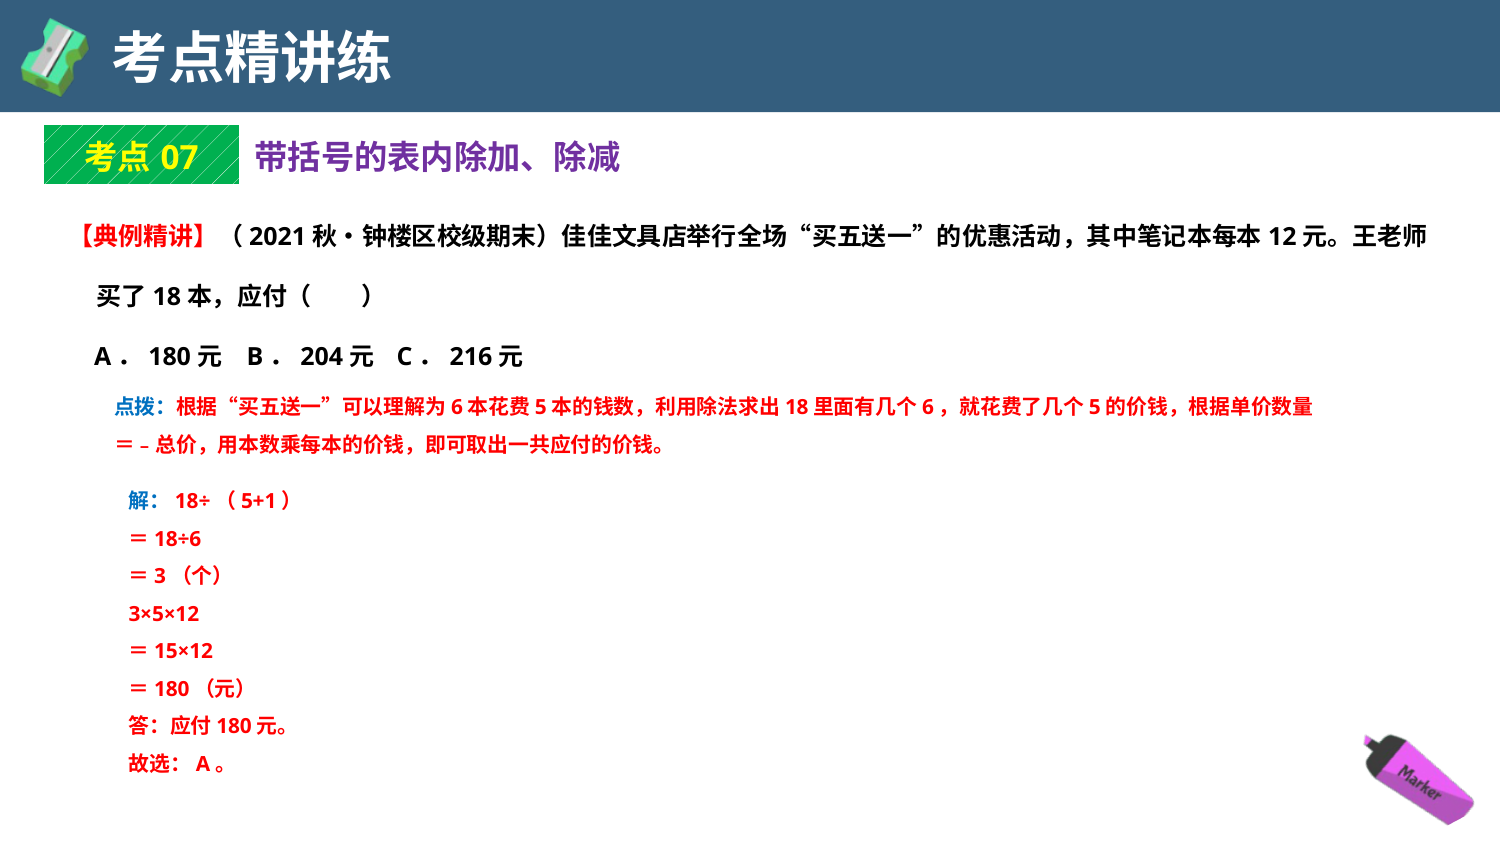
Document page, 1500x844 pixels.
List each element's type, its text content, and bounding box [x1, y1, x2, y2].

text_box 解：18÷（5+1） ＝18÷6 ＝3（个） 3×5×12 ＝15×12 ＝180（元） 答：应付180元。 故选：A。 [113, 468, 1097, 783]
picture [14, 17, 100, 103]
table_header 带括号的表内除加、除减 [241, 125, 886, 184]
text_box 点拨：根据“买五送一”可以理解为6本花费5本的钱数，利用除法求出18里面有几个6，就花费了几个5的价钱，根据单价数量＝﹣总价，用本数乘每本的价钱，即可取出一共应付的价钱。 [99, 373, 1346, 438]
text_box [0, 0, 1500, 113]
text_box 【典例精讲】（2021秋•钟楼区校级期末）佳佳文具店举行全场“买五送一”的优惠活动，其中笔记本每本12元。王老师买了18本，应付（ ） A．180元 B．204元 C．216元 [53, 183, 1447, 349]
text_box 考点精讲练 [106, 9, 416, 104]
picture [1344, 700, 1479, 844]
table_header 考点07 [44, 125, 239, 184]
